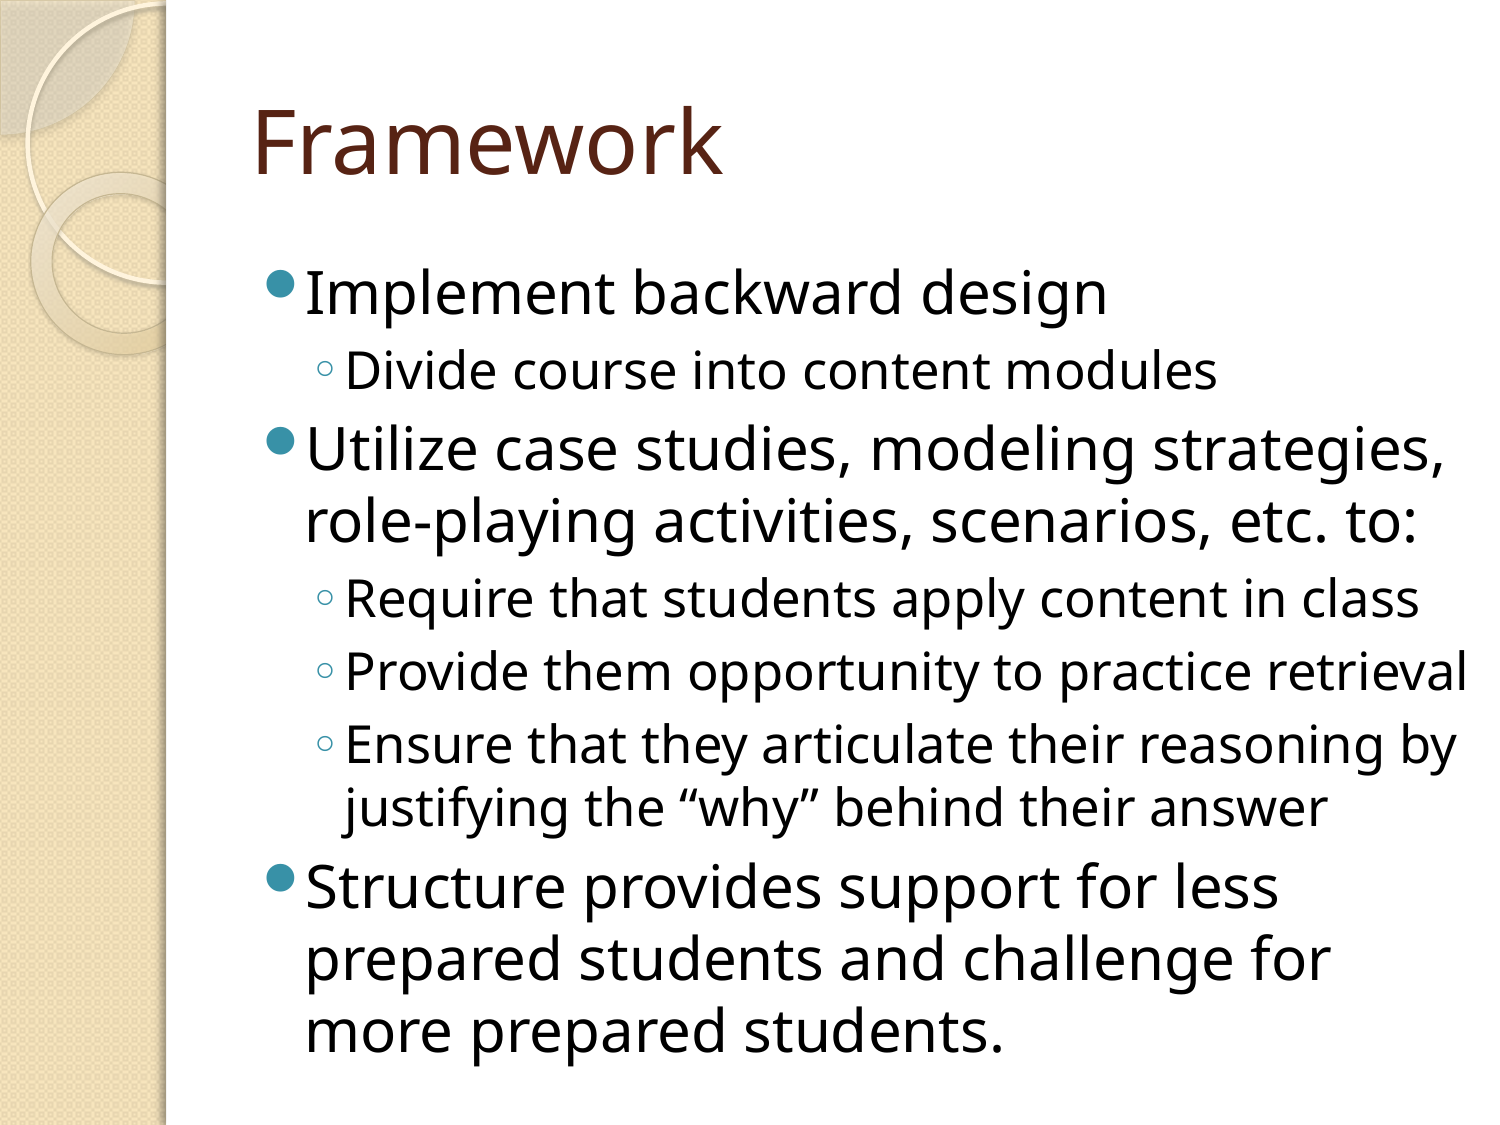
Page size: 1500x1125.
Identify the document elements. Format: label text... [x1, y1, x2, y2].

list Implement backward design Divide course into content modules Utilize case studies, modeling strategies, role-playing activities, scenarios, etc. to: Require that students apply content in class Provide them opportunity to practice retrieval Ensure that they articulate their reasoning by justifying the “why” behind their answer Structure provides support for less prepared students and challenge for more prepared students. [235, 247, 1500, 1125]
title Framework [235, 45, 1500, 233]
